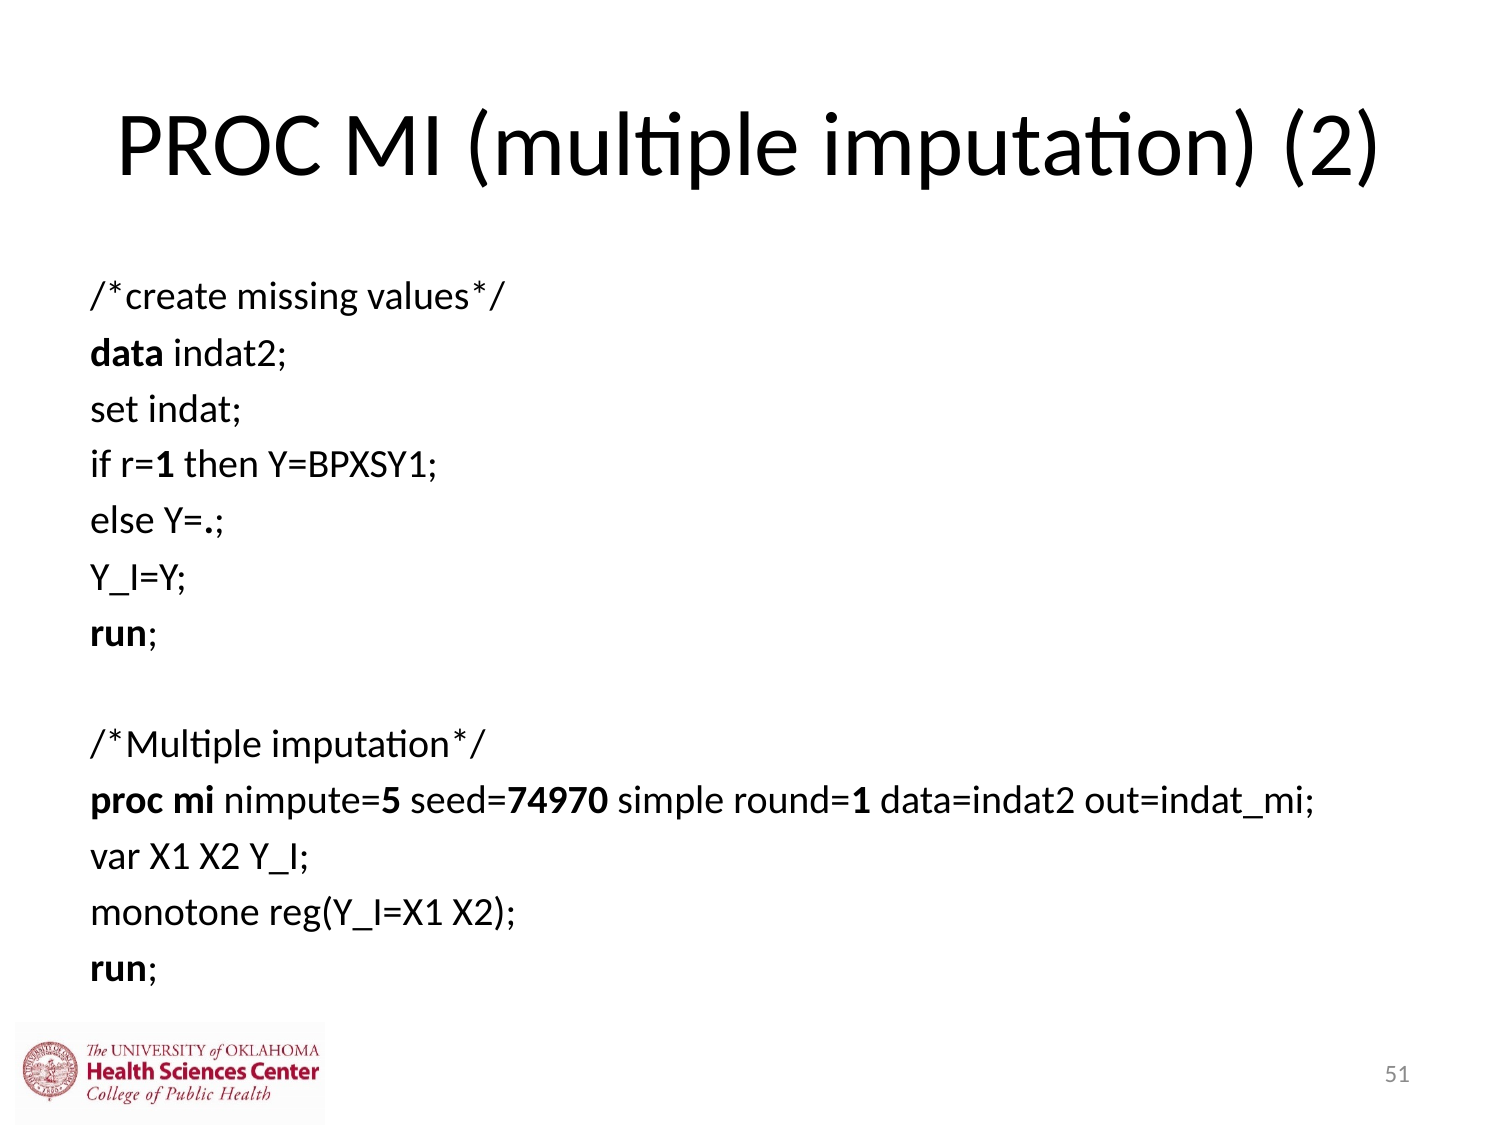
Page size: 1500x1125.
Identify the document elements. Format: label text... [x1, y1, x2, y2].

slide_number 51 [1074, 1042, 1425, 1103]
picture [15, 1022, 325, 1125]
title PROC MI (multiple imputation) (2) [75, 45, 1425, 233]
list /*create missing values*/ data indat2; set indat; if r=1 then Y=BPXSY1; else Y=.; Y_I=Y; run; /*Multiple imputation*/ proc mi nimpute=5 seed=74970 simple round=1 data=indat2 out=indat_mi; var X1 X2 Y_I; monotone reg(Y_I=X1 X2); run; [75, 262, 1425, 1005]
